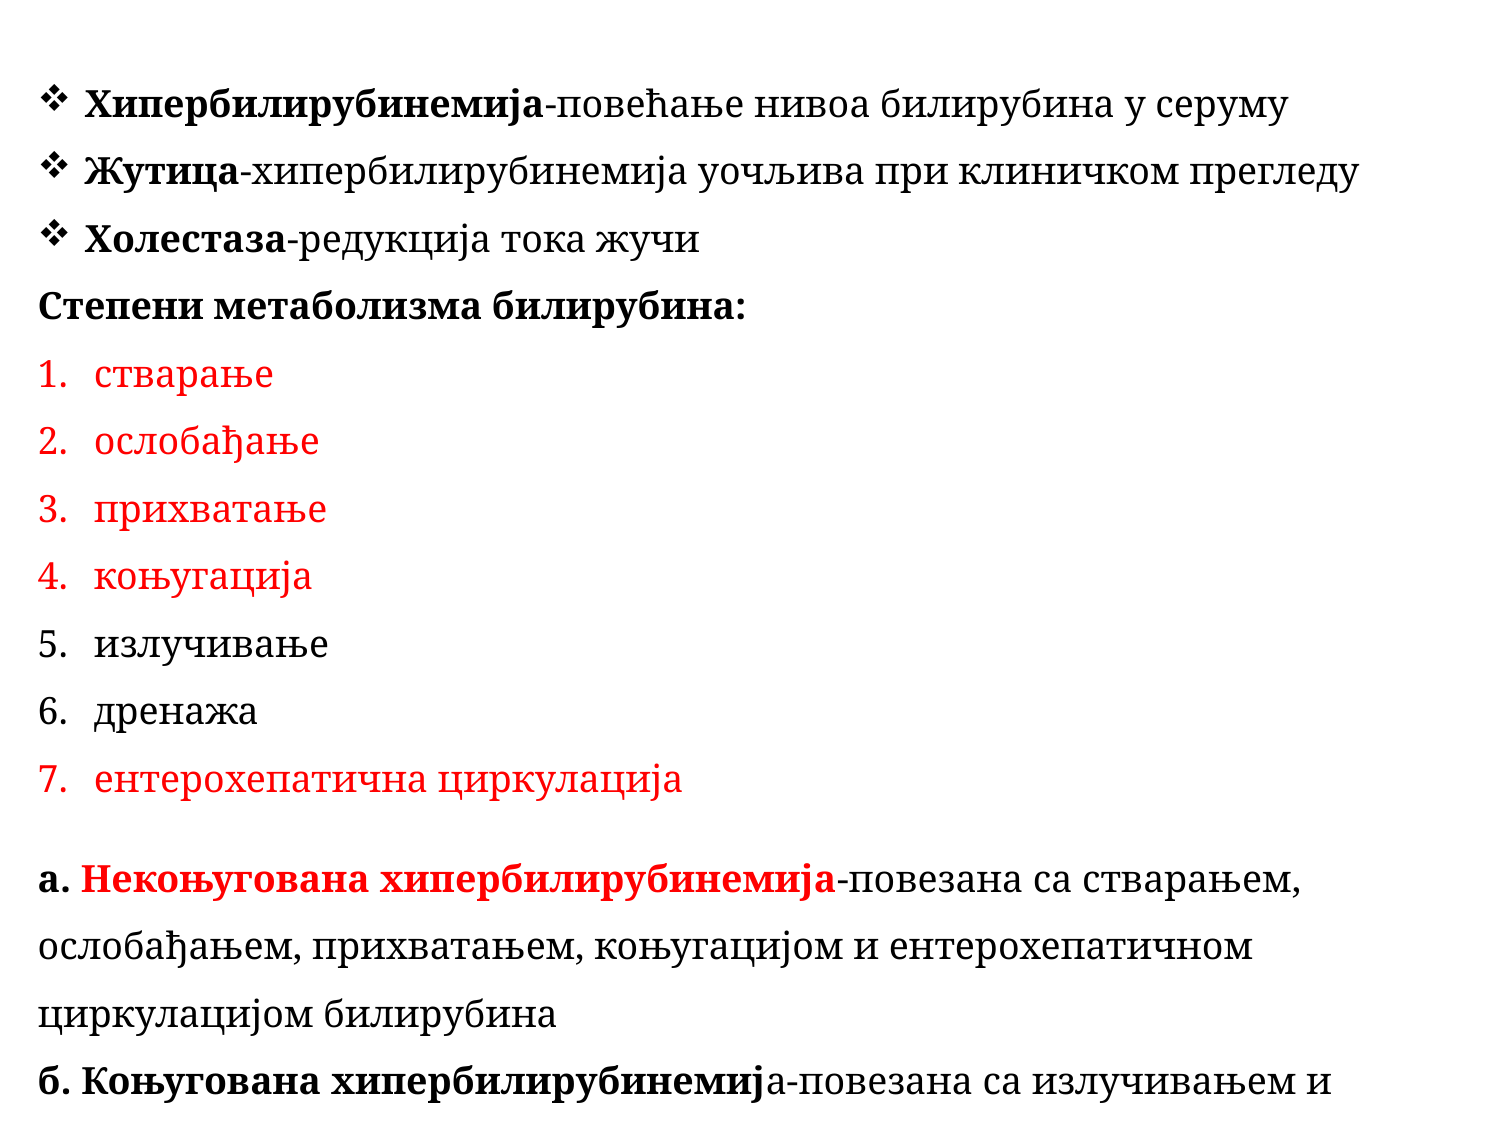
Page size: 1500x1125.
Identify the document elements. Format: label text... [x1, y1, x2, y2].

text_box а. Некоњугована хипербилирубинемија-повезана са стварањем, ослобађањем, прихватањем, коњугацијом и ентерохепатичном циркулацијом билирубина б. Коњугована хипербилирубинемија-повезана са излучивањем и дренажом билирубина [22, 825, 1500, 1125]
text_box Хипербилирубинемија-повећање нивоа билирубина у серуму Жутица-хипербилирубинемија уочљива при клиничком прегледу Холестаза-редукција тока жучи Степени метаболизма билирубина: стварање ослобађање прихватање коњугација излучивање дренажа ентерохепатична циркулација [22, 49, 1461, 825]
